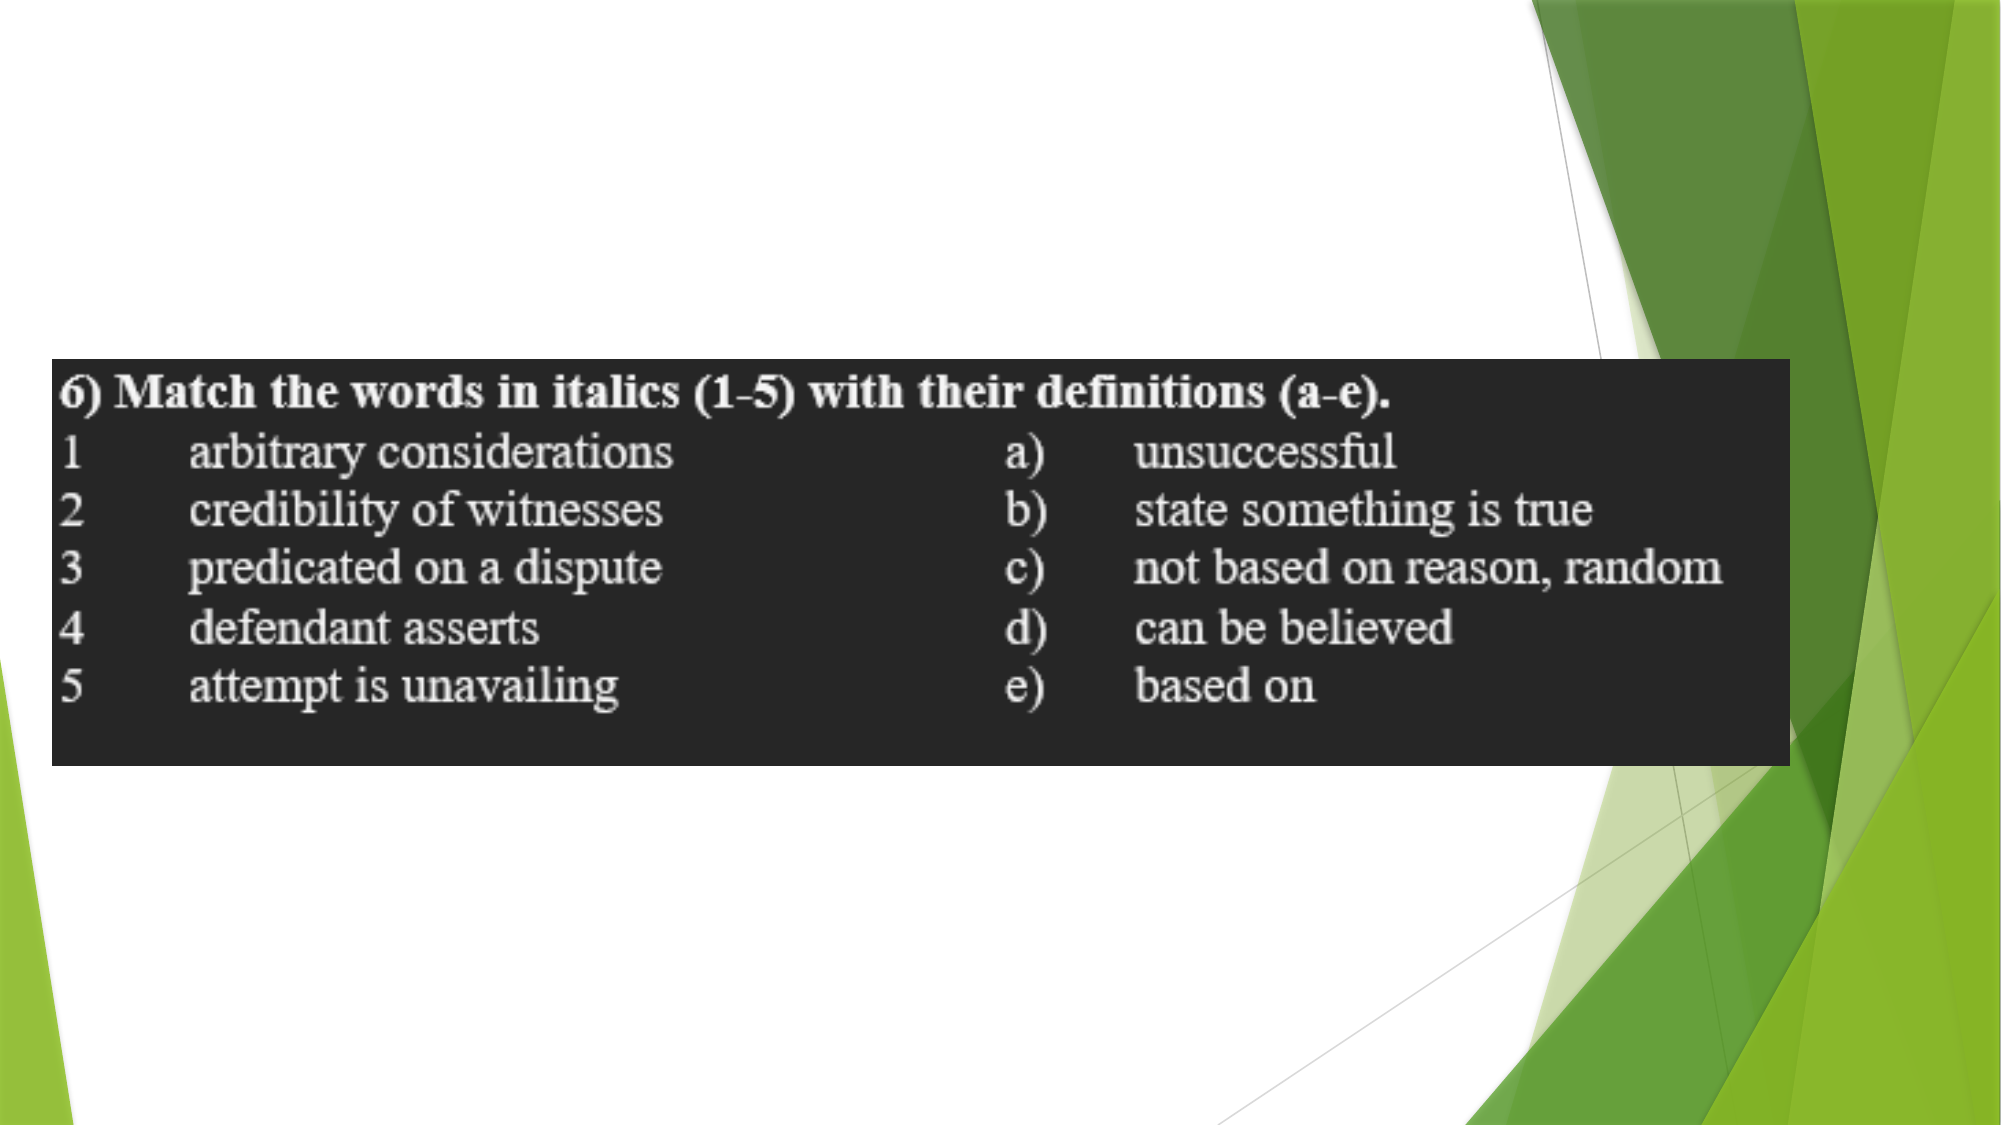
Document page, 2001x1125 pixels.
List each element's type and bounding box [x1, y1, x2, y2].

picture [51, 359, 1790, 766]
